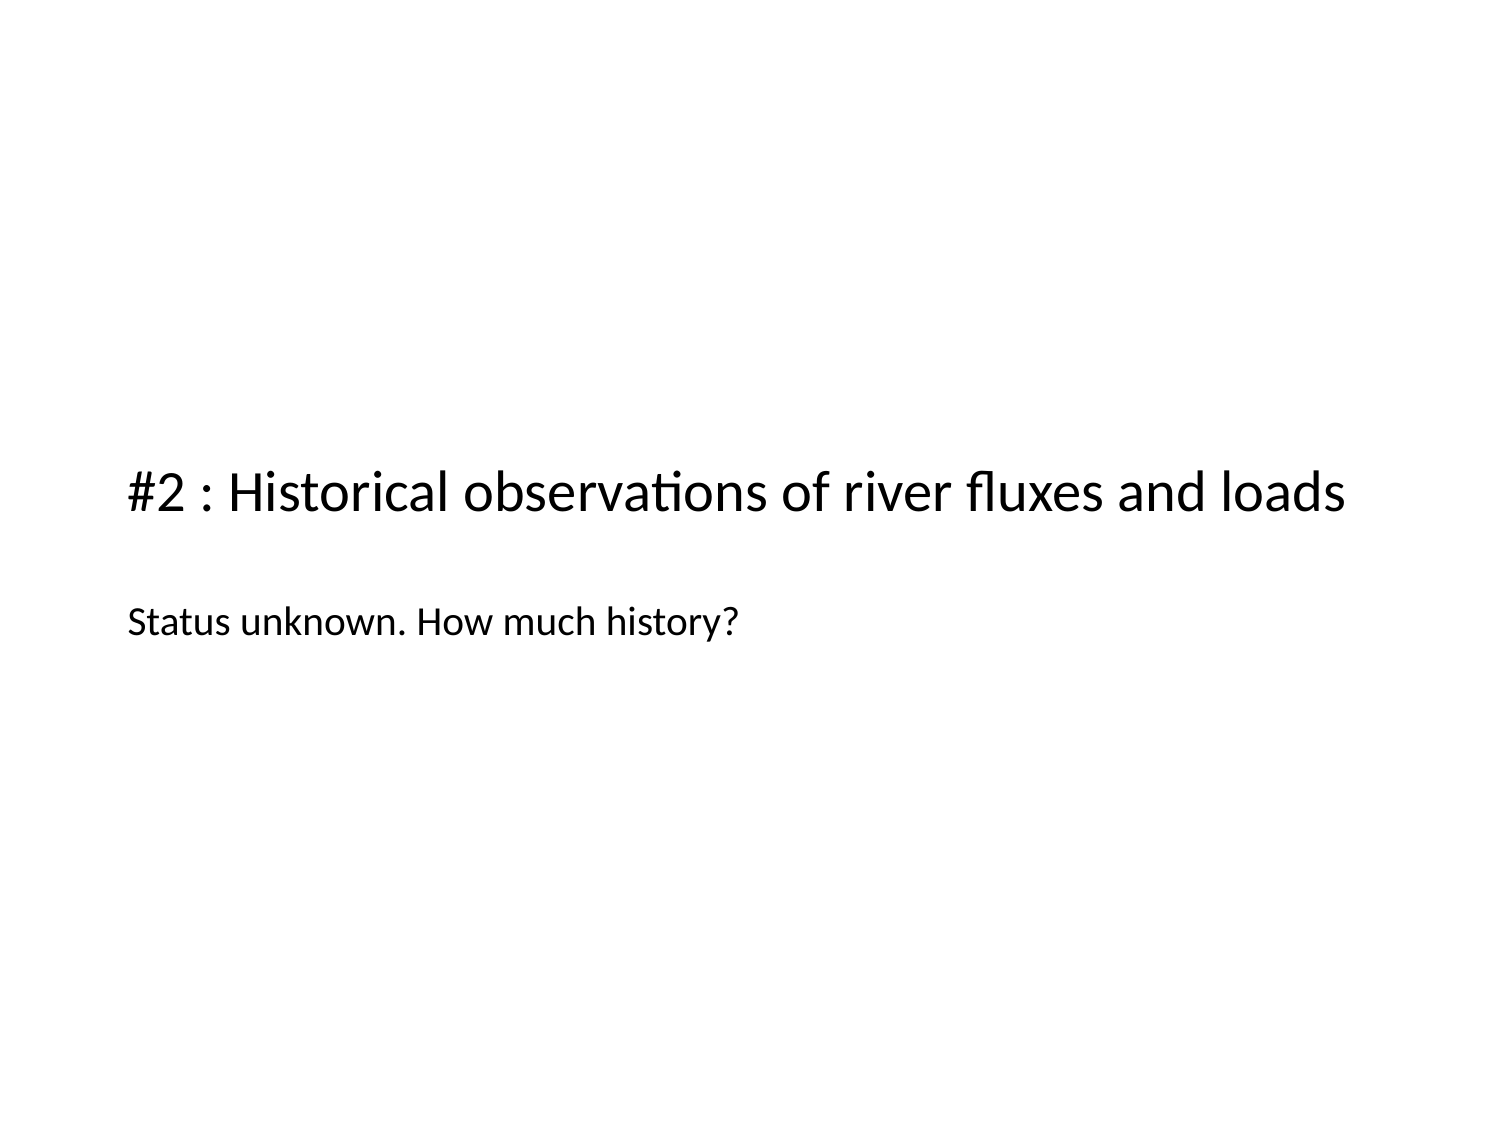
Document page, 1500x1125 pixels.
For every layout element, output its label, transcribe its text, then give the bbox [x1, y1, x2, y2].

title #2 : Historical observations of river fluxes and loads Status unknown. How much history? [112, 427, 1388, 669]
